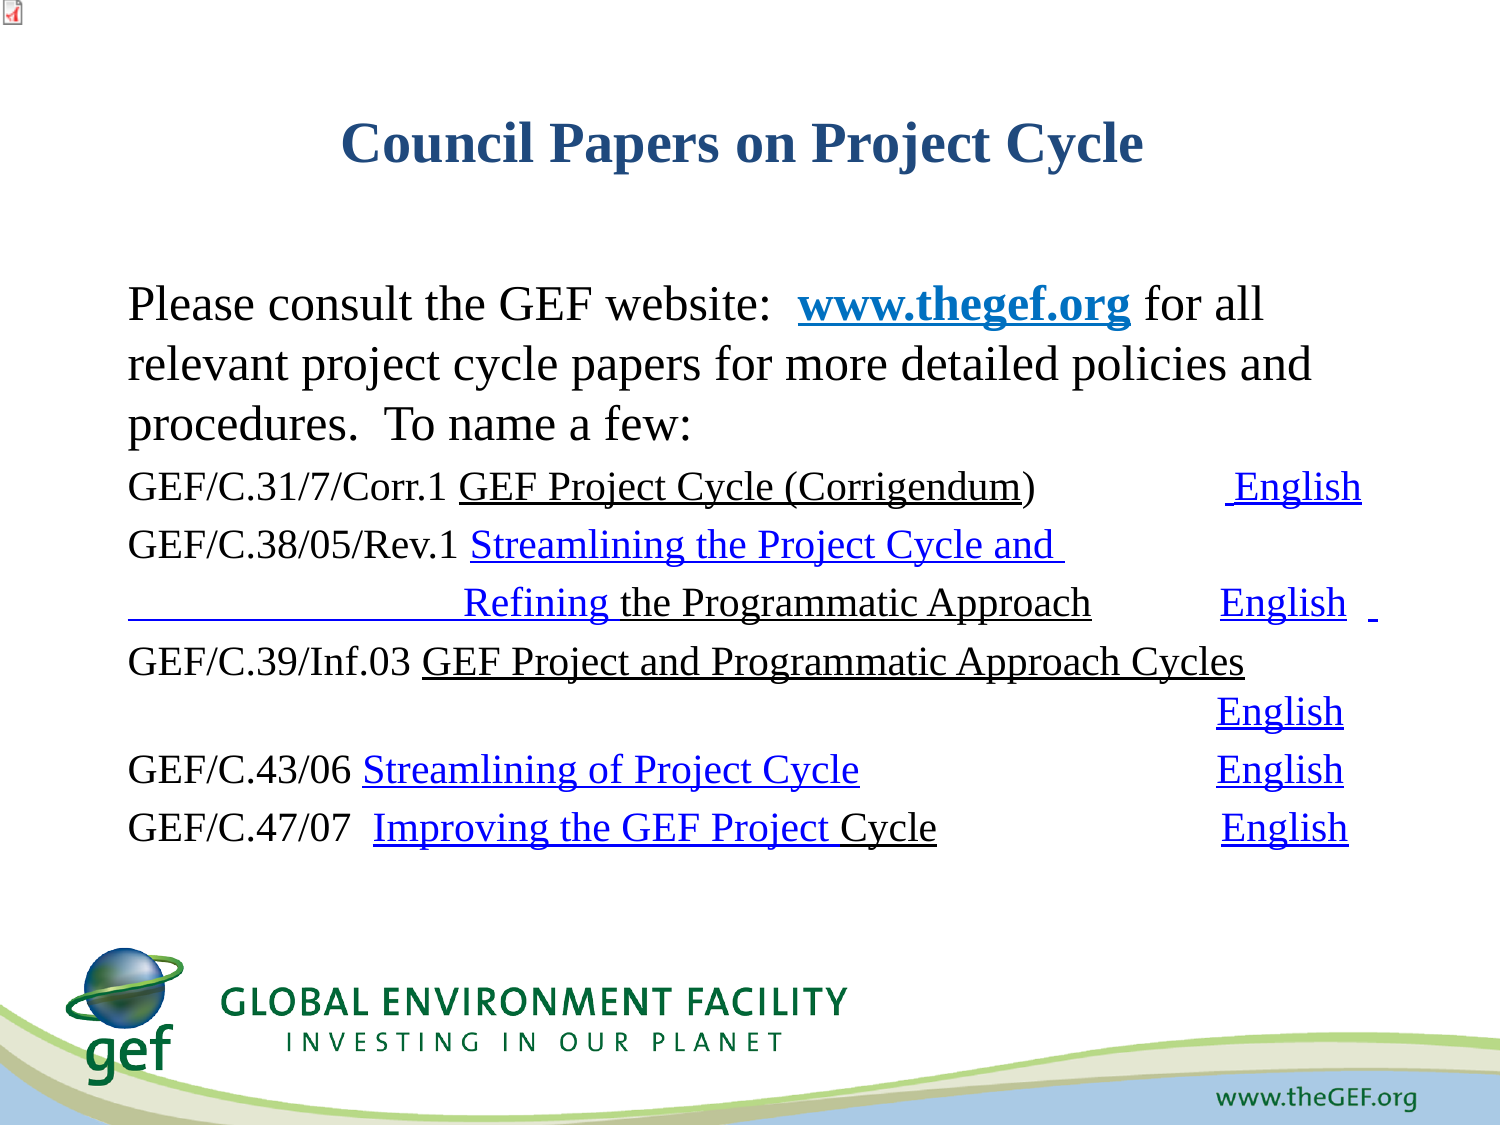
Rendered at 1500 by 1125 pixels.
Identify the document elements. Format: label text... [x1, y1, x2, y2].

title Council Papers on Project Cycle [74, 44, 1426, 233]
picture [0, 920, 1500, 1125]
list Please consult the GEF website: www.thegef.org for all relevant project cycle papers for more detailed policies and procedures. To name a few: GEF/C.31/7/Corr.1 GEF Project Cycle (Corrigendum) English GEF/C.38/05/Rev.1 Streamlining the Project Cycle and Refining the Programmatic Approach English GEF/C.39/Inf.03 GEF Project and Programmatic Approach Cycles English GEF/C.43/06 Streamlining of Project Cycle English GEF/C.47/07 Improving the GEF Project Cycle English [112, 262, 1426, 901]
picture [0, 0, 26, 25]
